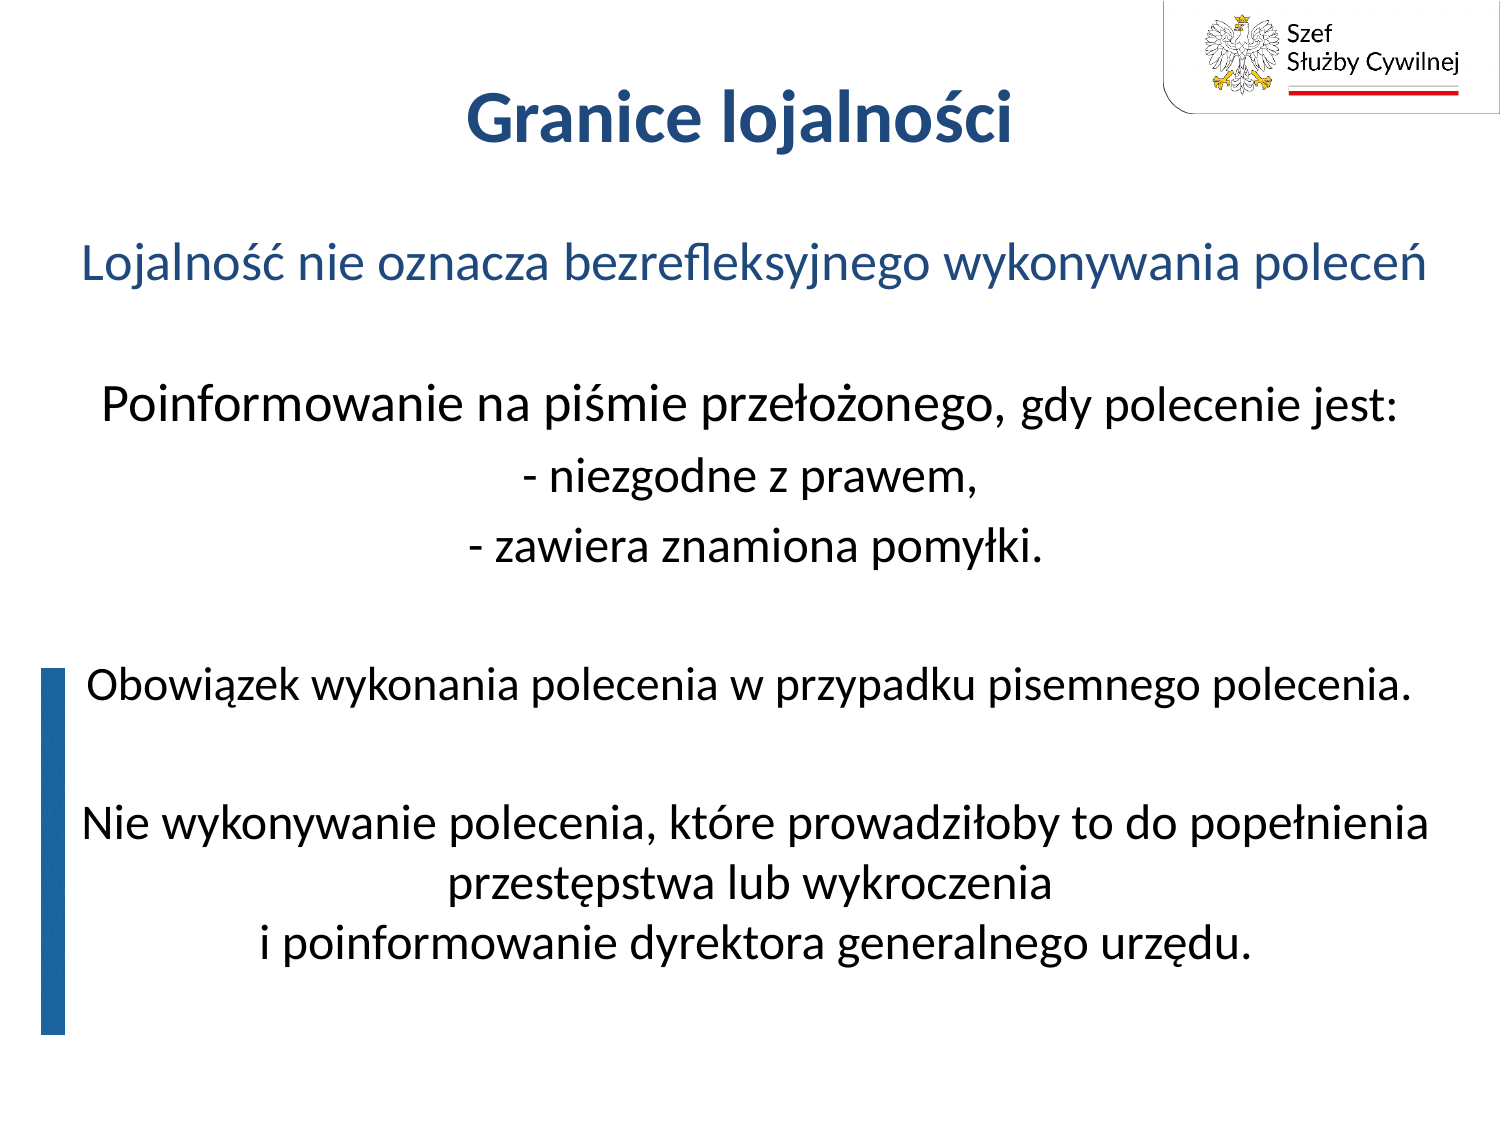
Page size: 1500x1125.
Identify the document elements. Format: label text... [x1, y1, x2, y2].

picture [1163, 0, 1500, 114]
text_box Lojalność nie oznacza bezrefleksyjnego wykonywania poleceń Poinformowanie na piśmie przełożonego, gdy polecenie jest: - niezgodne z prawem, - zawiera znamiona pomyłki. Obowiązek wykonania polecenia w przypadku pisemnego polecenia. Nie wykonywanie polecenia, które prowadziłoby to do popełnienia przestępstwa lub wykroczenia i poinformowanie dyrektora generalnego urzędu. [64, 219, 1447, 1059]
picture [41, 668, 64, 1035]
title Granice lojalności [98, 60, 1400, 185]
